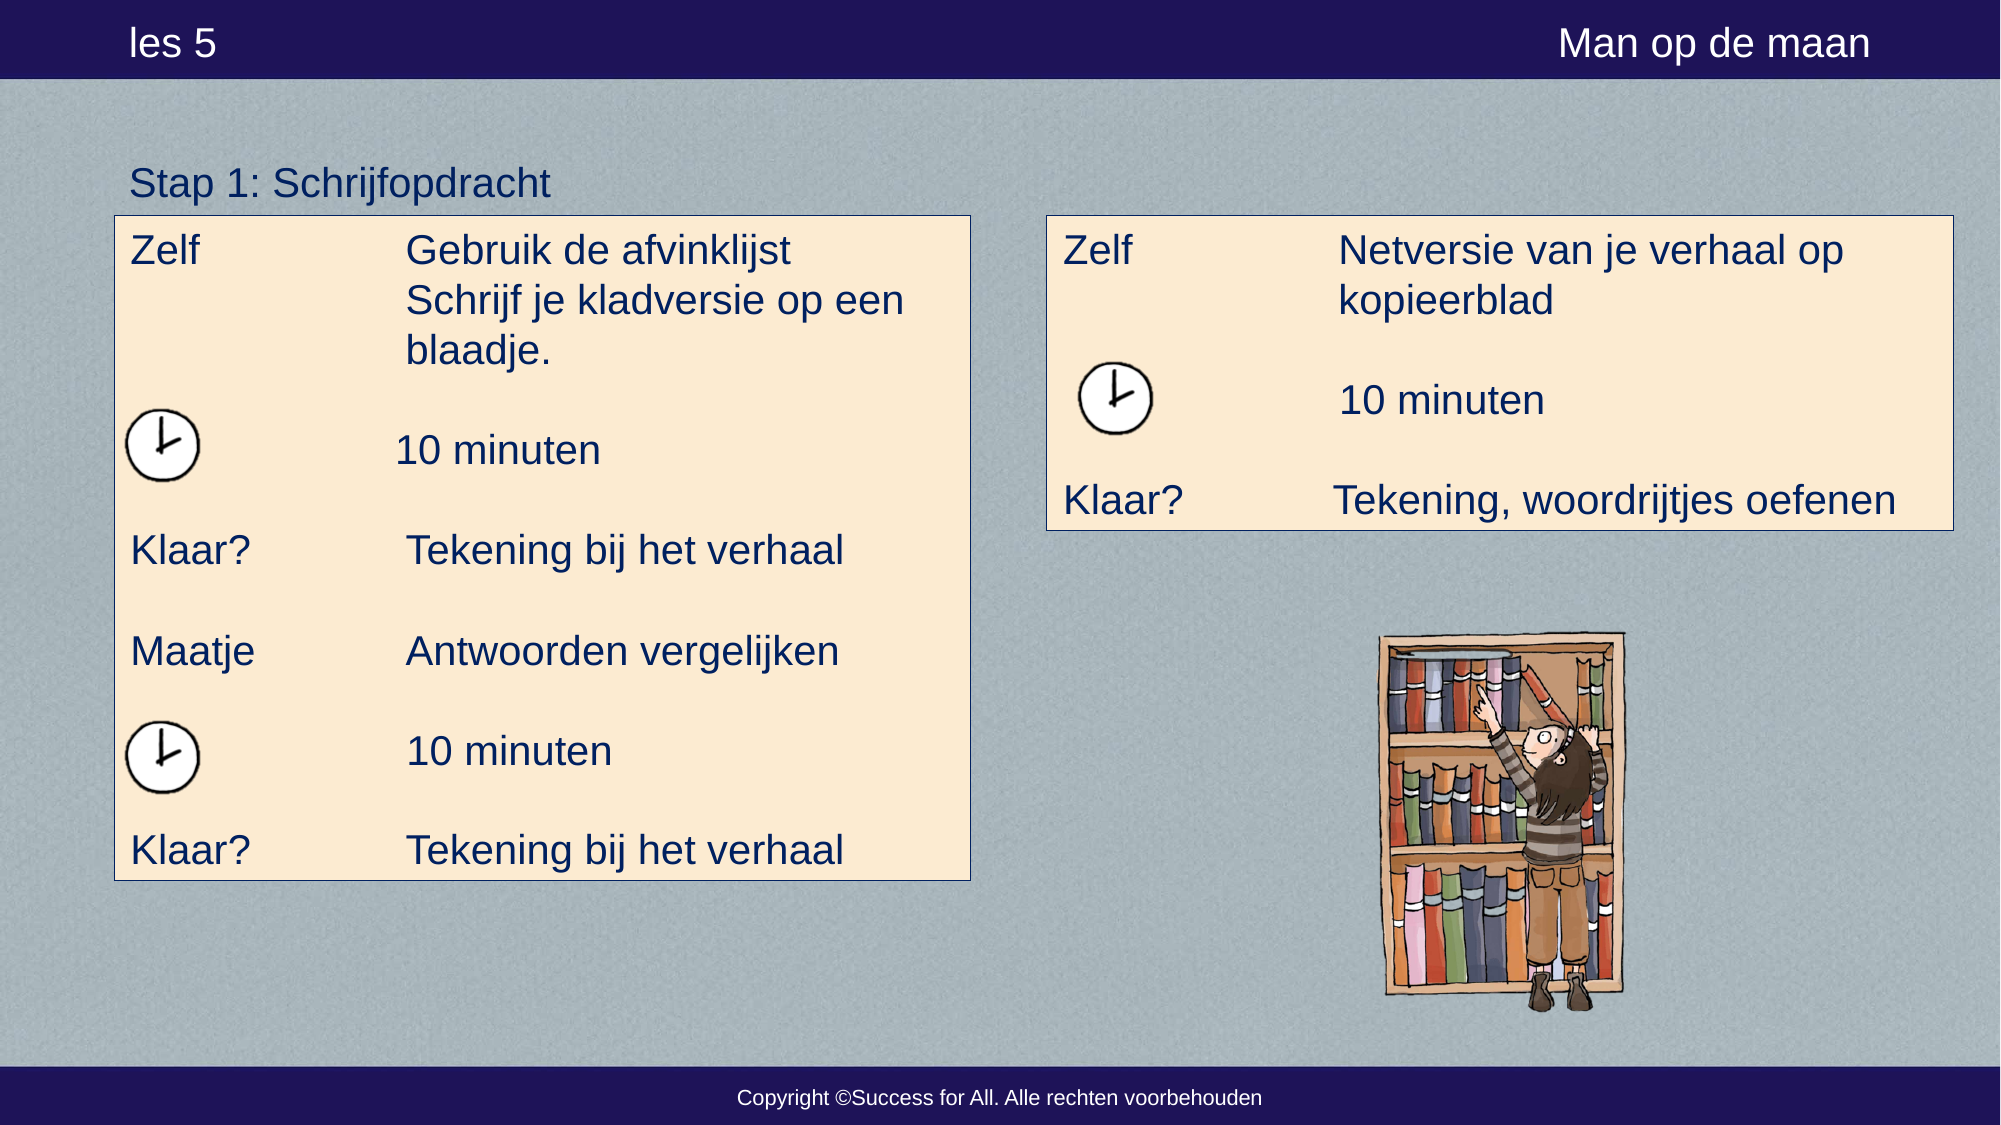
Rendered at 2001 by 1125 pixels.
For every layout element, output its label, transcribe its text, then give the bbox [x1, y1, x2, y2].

text_box Man op de maan [999, 8, 1886, 73]
text_box les 5 [114, 8, 354, 73]
text_box Stap 1: Schrijfopdracht [114, 148, 907, 214]
text_box Zelf Gebruik de afvinklijst Schrijf je kladversie op een blaadje. 10 minuten Klaar? Tekening bij het verhaal Maatje Antwoorden vergelijken 10 minuten Klaar? Tekening bij het verhaal [114, 215, 971, 881]
text_box Zelf Netversie van je verhaal op kopieerblad 10 minuten Klaar? Tekening, woordrijtjes oefenen [1046, 215, 1954, 531]
picture [0, 0, 2001, 1125]
text_box Copyright ©Success for All. Alle rechten voorbehouden [0, 1076, 2000, 1125]
